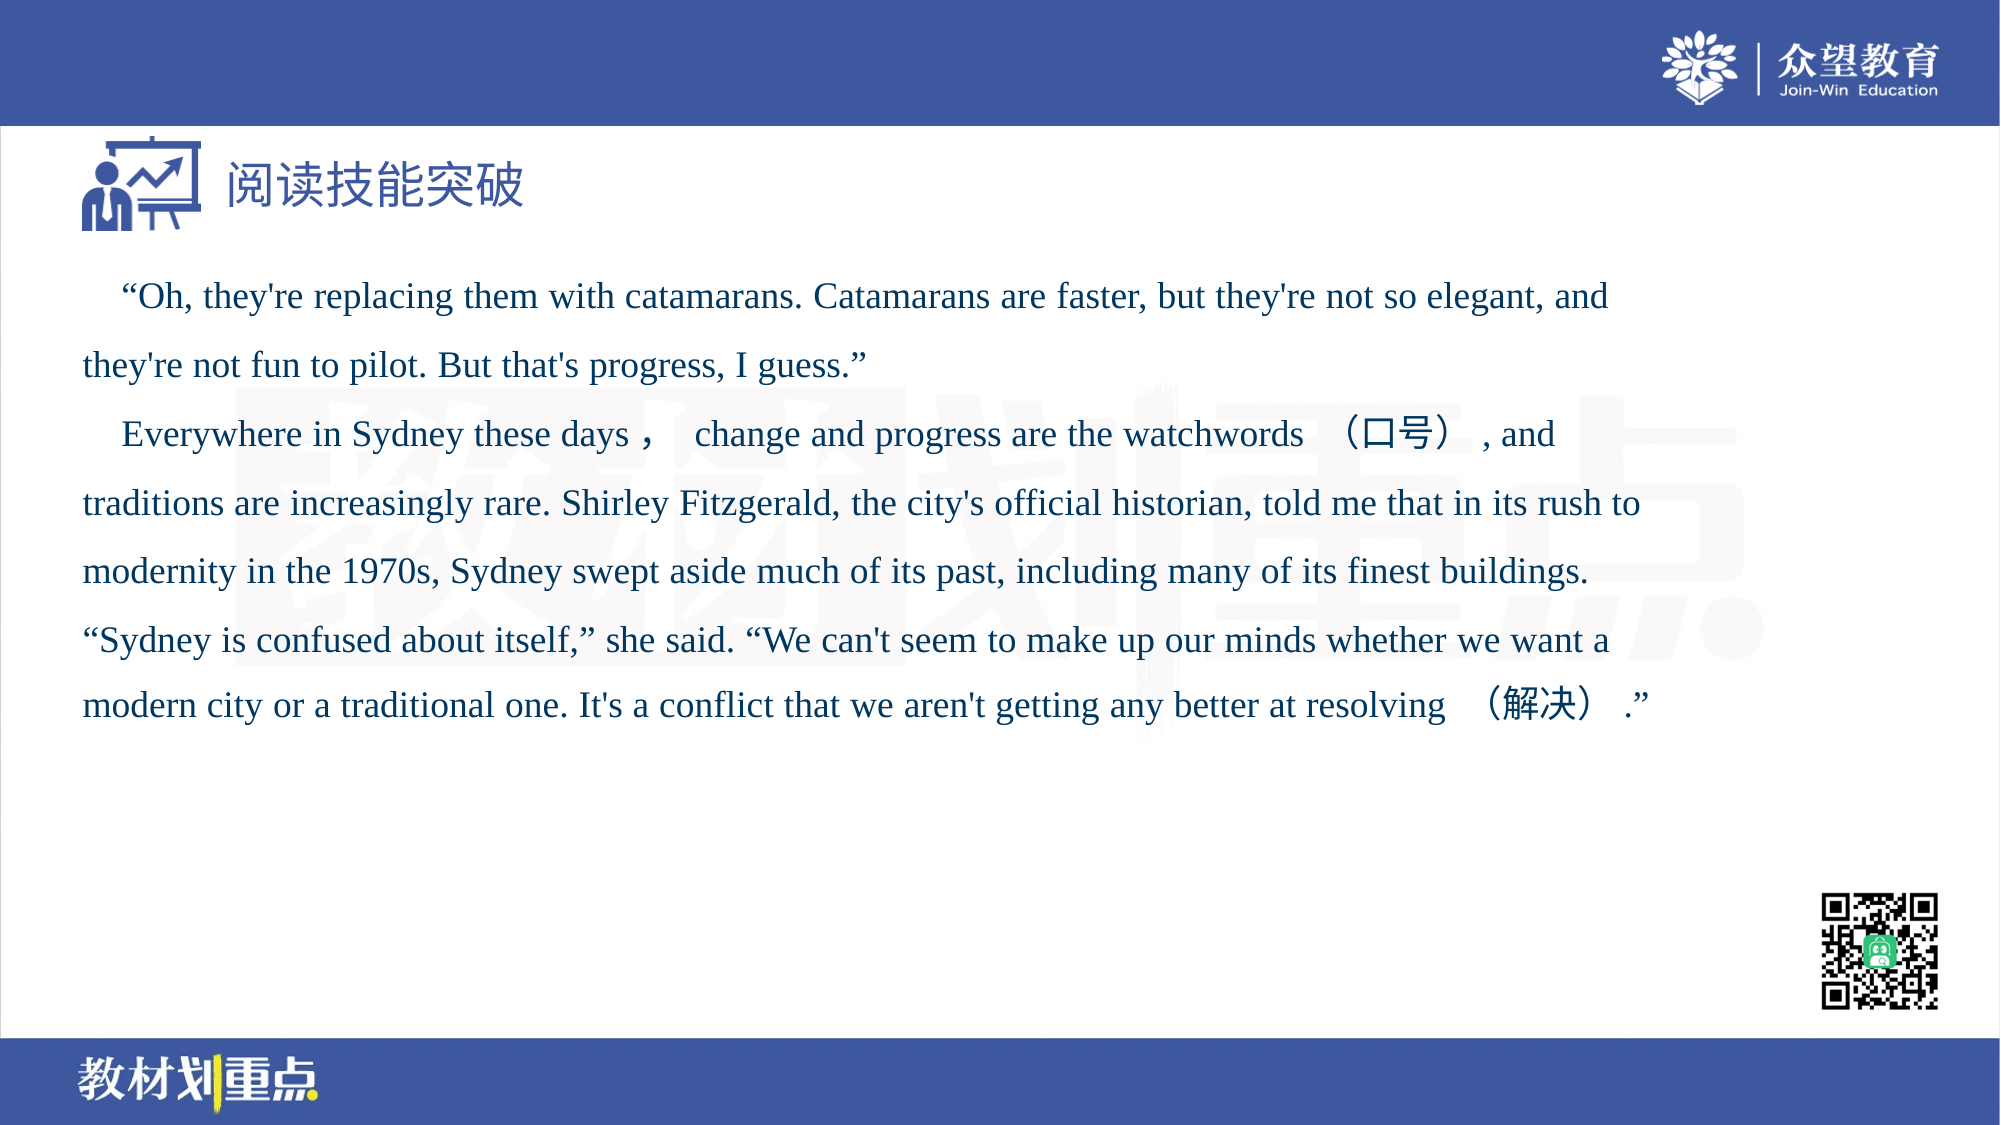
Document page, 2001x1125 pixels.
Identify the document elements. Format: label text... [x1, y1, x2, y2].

picture [0, 0, 2000, 1125]
text_box “Oh, they're replacing them with catamarans. Catamarans are faster, but they're not so elegant, and they're not fun to pilot. But that's progress, I guess.” Everywhere in Sydney these days， change and progress are the watchwords （口号）, and traditions are increasingly rare. Shirley Fitzgerald, the city's official historian, told me that in its rush to modernity in the 1970s, Sydney swept aside much of its past, including many of its finest buildings. “Sydney is confused about itself,” she said. “We can't seem to make up our minds whether we want a modern city or a traditional one. It's a conflict that we aren't getting any better at resolving （解决）.” [82, 247, 1817, 718]
